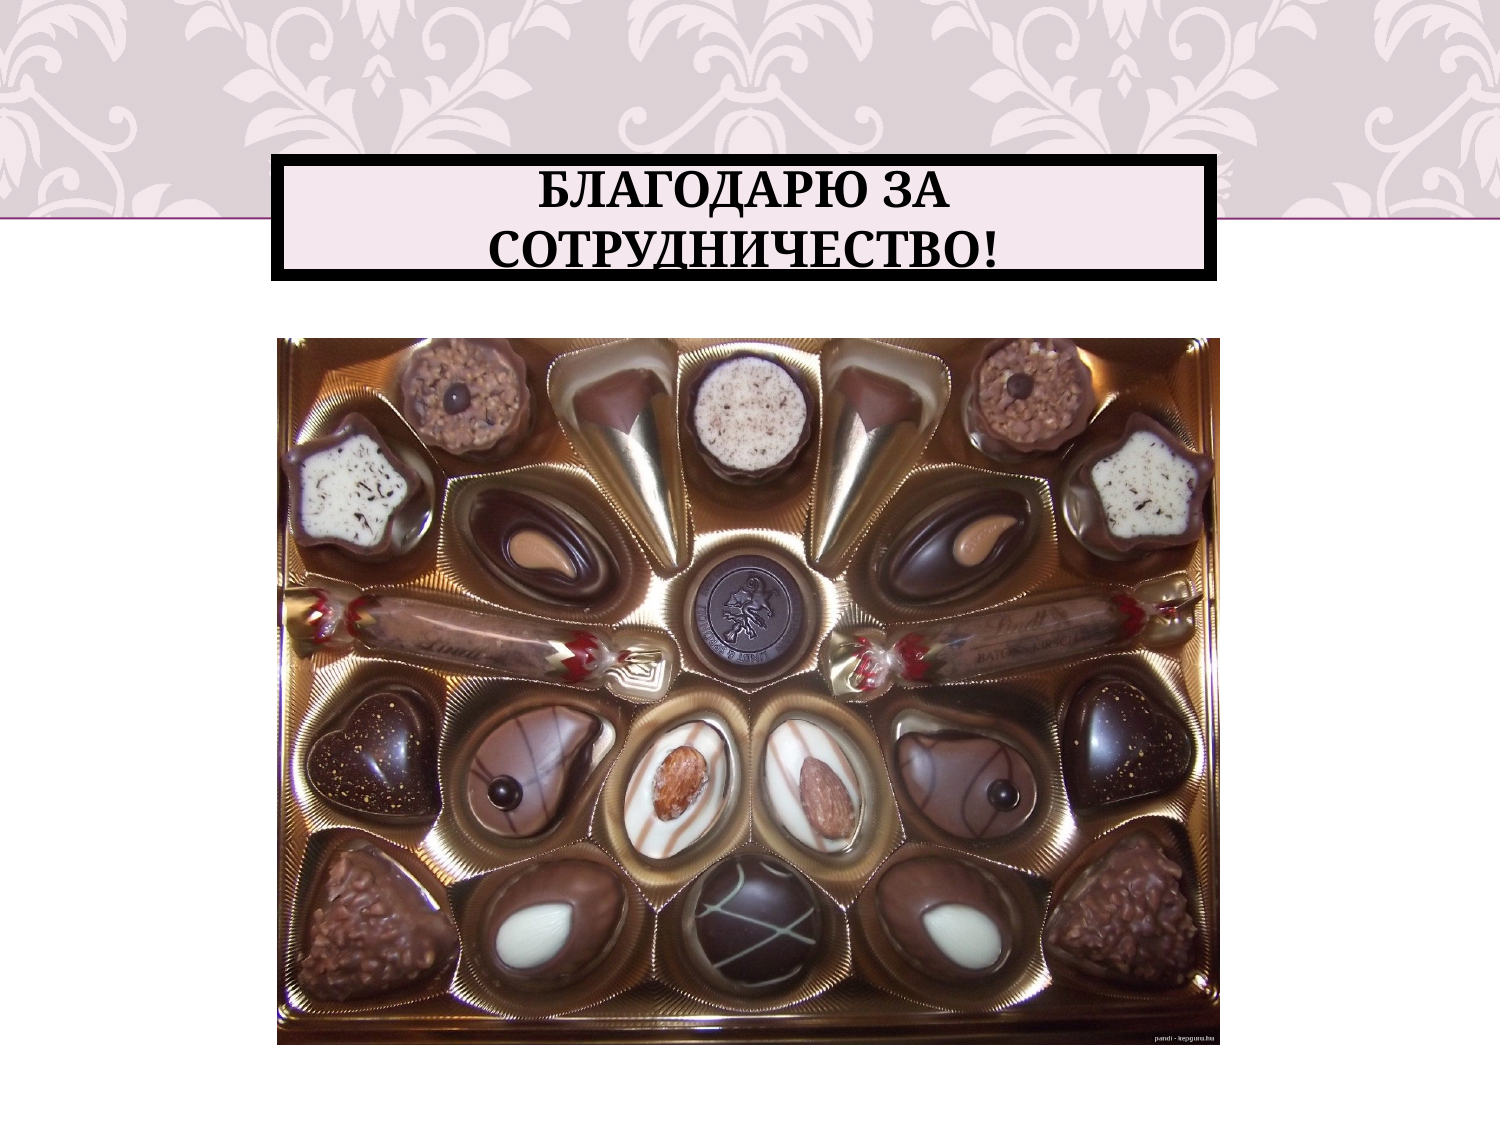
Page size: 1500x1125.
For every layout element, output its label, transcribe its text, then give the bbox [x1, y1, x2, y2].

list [277, 337, 1220, 1045]
title Благодарю за Сотрудничество! [271, 154, 1217, 281]
